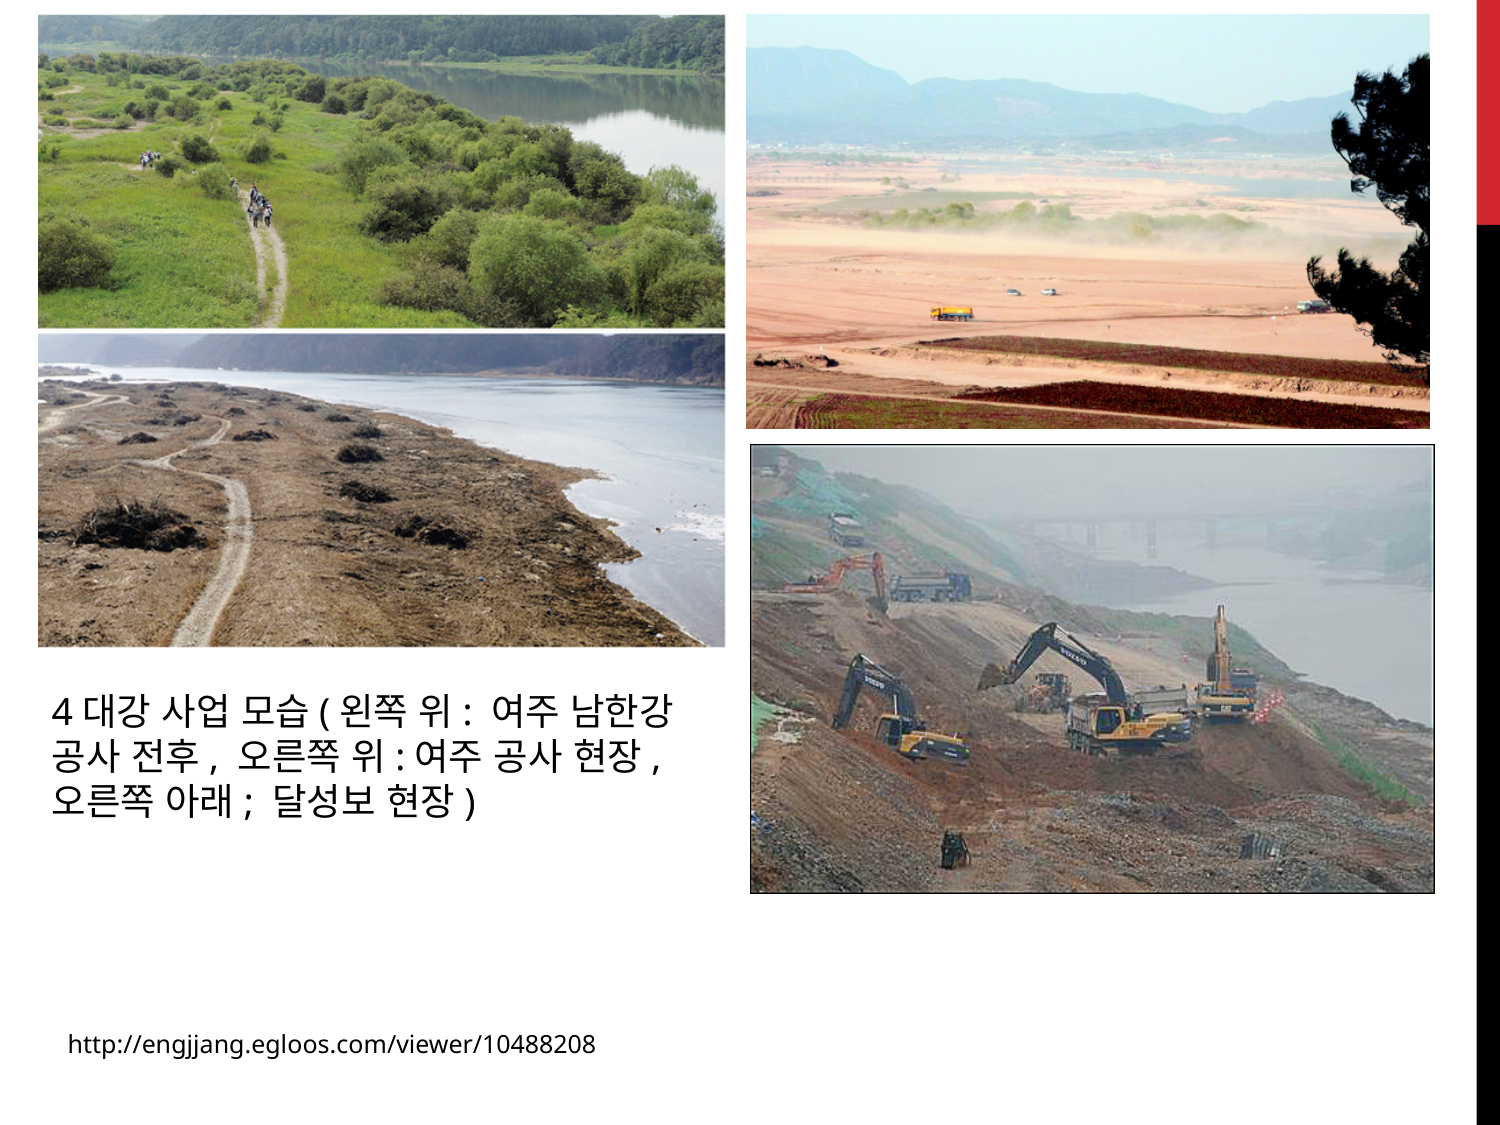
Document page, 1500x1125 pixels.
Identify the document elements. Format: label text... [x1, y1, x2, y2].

picture [745, 14, 1430, 429]
text_box http://engjjang.egloos.com/viewer/10488208 [53, 1021, 803, 1067]
picture [749, 443, 1435, 894]
picture [38, 14, 727, 649]
text_box 4대강 사업 모습(왼쪽 위: 여주 남한강 공사 전후, 오른쪽 위:여주 공사 현장, 오른쪽 아래; 달성보 현장) [36, 680, 726, 831]
